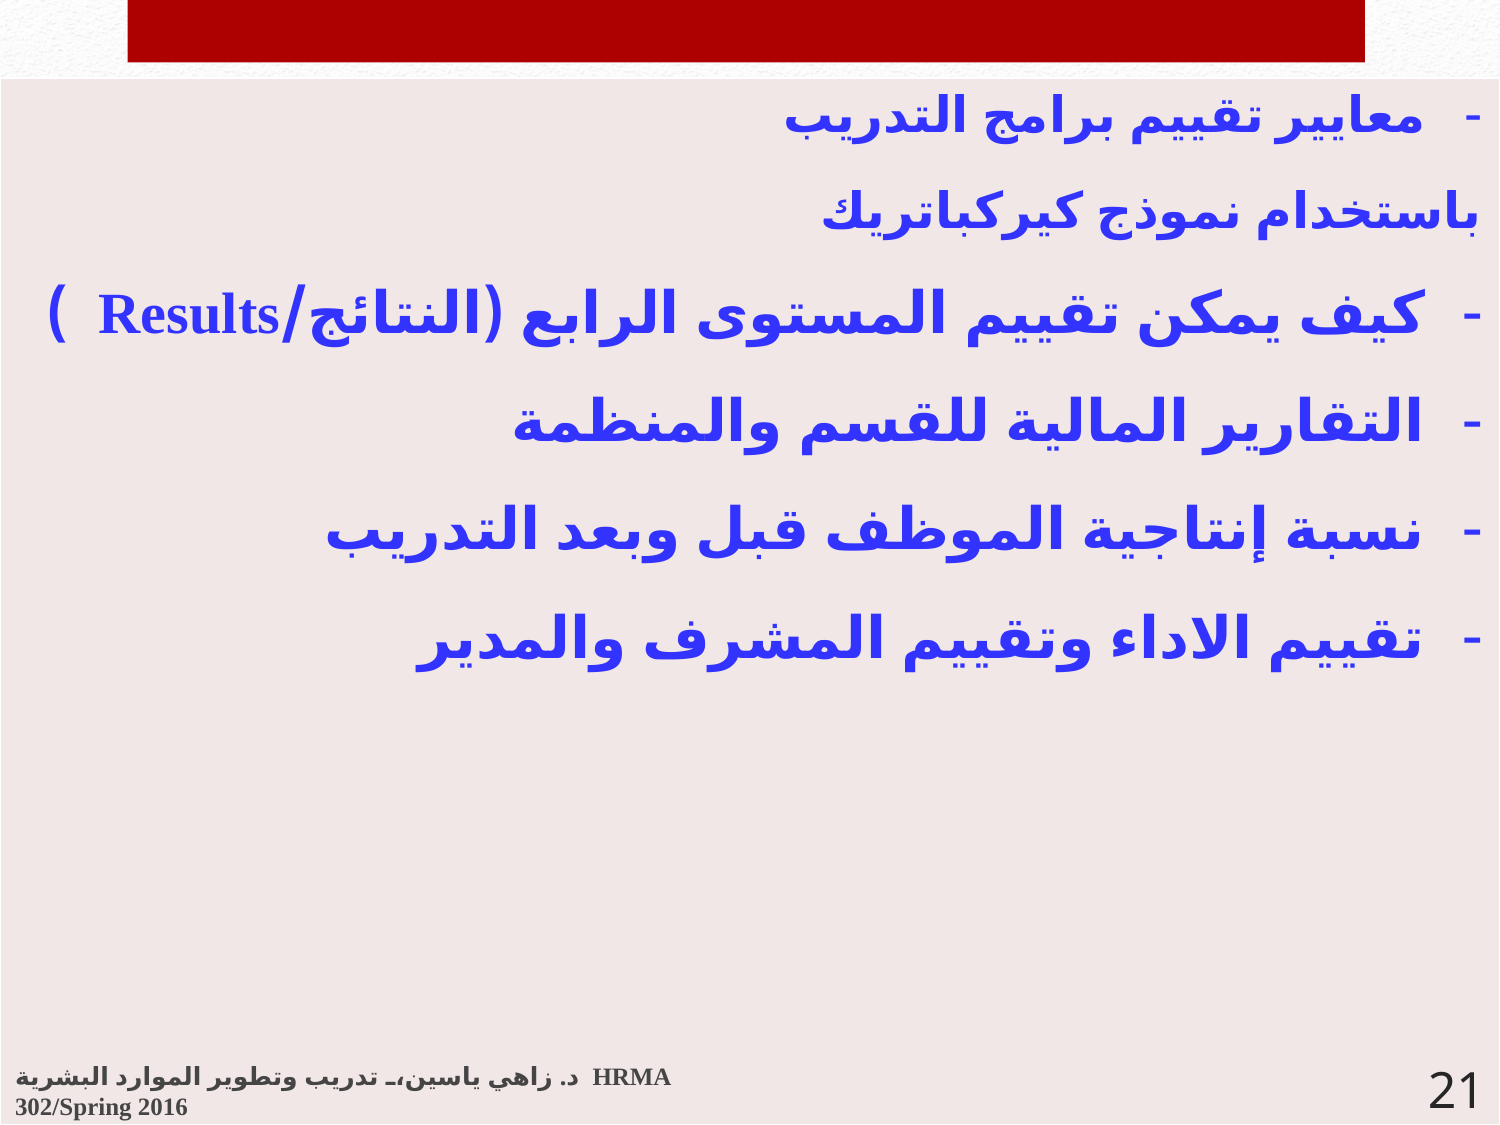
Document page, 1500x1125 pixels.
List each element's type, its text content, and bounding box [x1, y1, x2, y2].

table_header معايير تقييم برامج التدريب باستخدام نموذج كيركباتريك كيف يمكن تقييم المستوى الرابع (النتائج/Results ) التقارير المالية للقسم والمنظمة نسبة إنتاجية الموظف قبل وبعد التدريب تقييم الاداء وتقييم المشرف والمدير [1, 79, 1499, 1124]
footer د. زاهي ياسين، تدريب وتطوير الموارد البشرية HRMA 302/Spring 2016 [0, 1060, 800, 1120]
slide_number 21 [1374, 1062, 1500, 1123]
